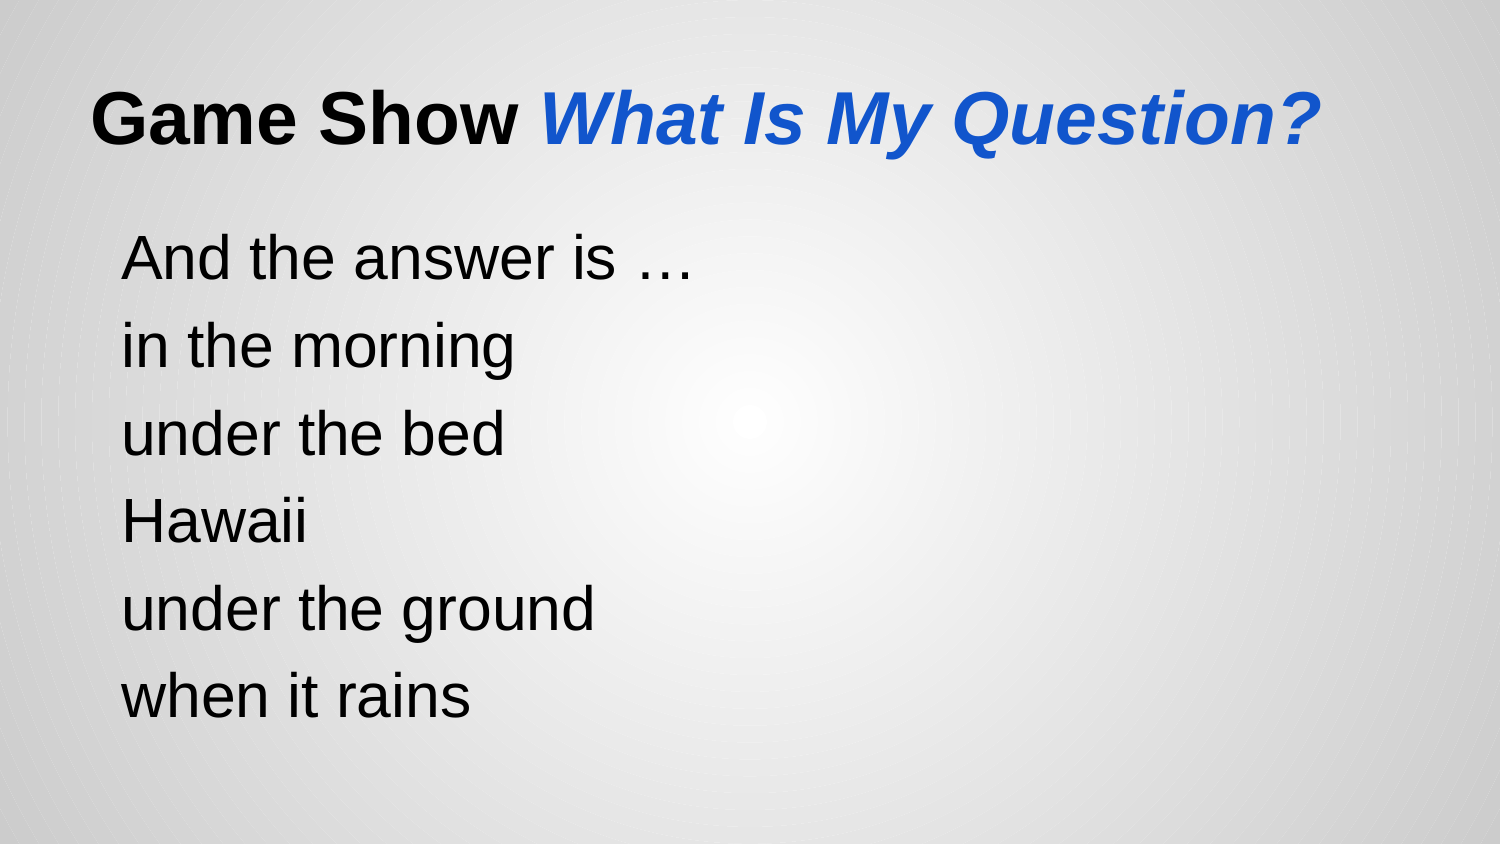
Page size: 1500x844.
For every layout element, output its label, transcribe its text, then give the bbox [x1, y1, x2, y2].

title Game Show What Is My Question? [74, 33, 1426, 175]
list And the answer is … in the morning under the bed Hawaii under the ground when it rains [74, 202, 1426, 815]
